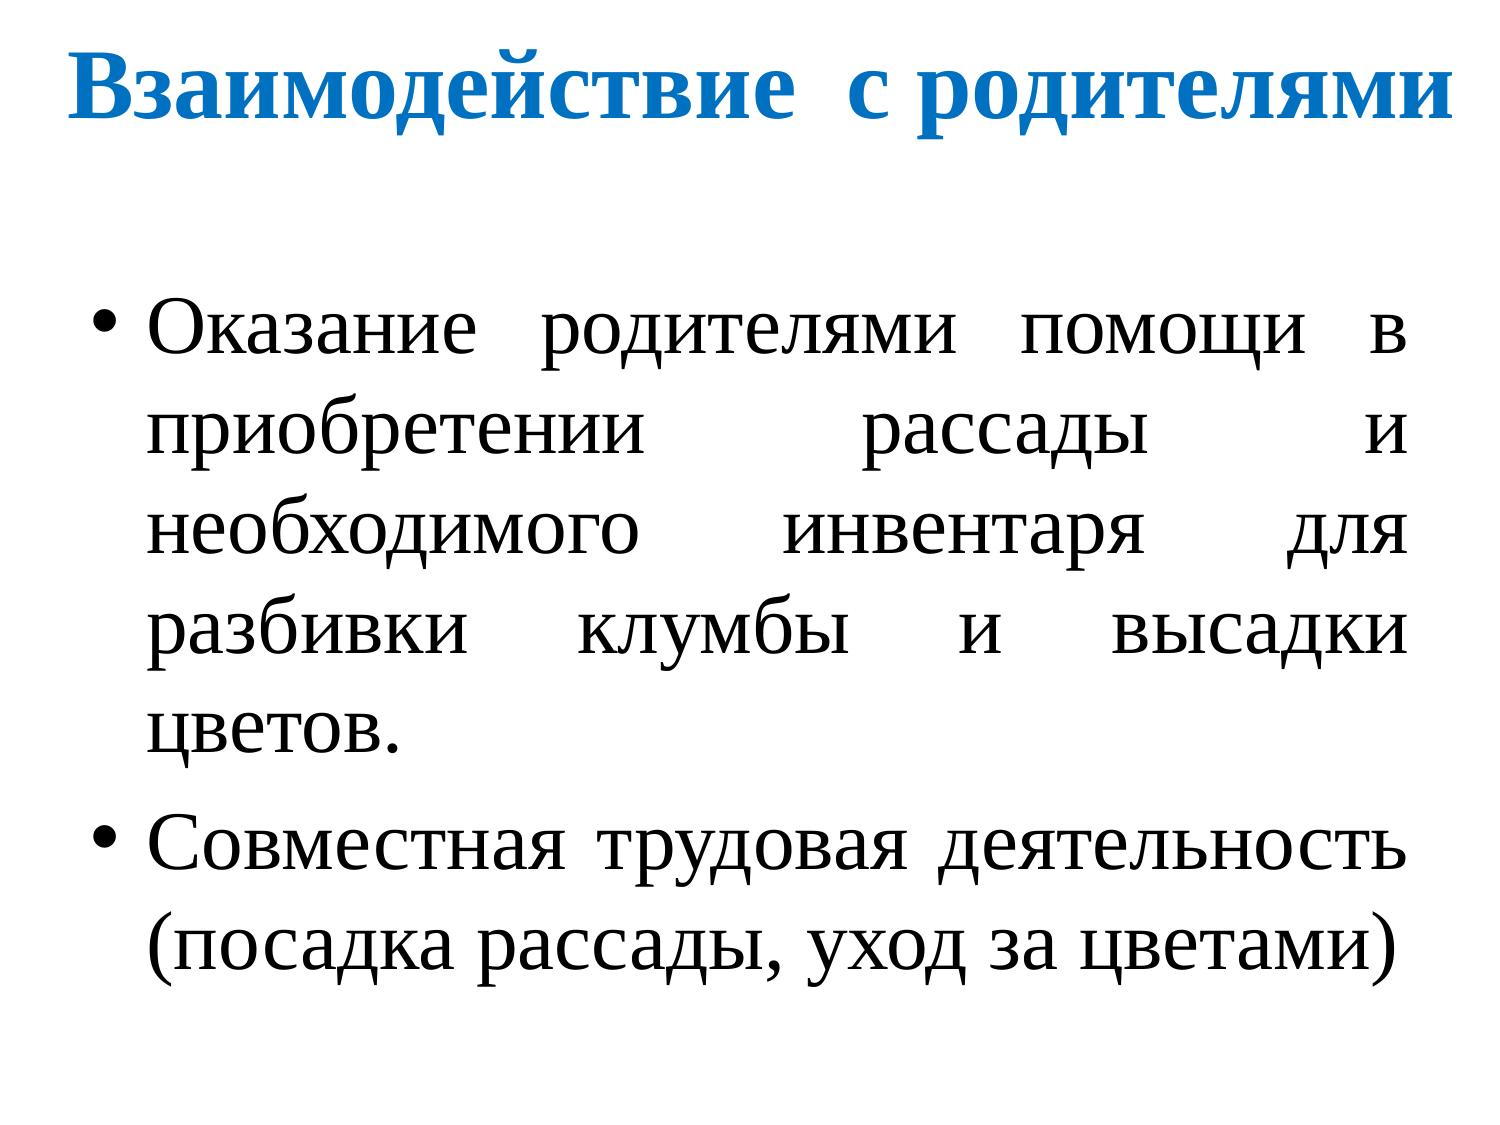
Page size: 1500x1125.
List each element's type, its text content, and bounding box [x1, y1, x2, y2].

title Взаимодействие с родителями [23, 45, 1500, 233]
list Оказание родителями помощи в приобретении рассады и необходимого инвентаря для разбивки клумбы и высадки цветов. Совместная трудовая деятельность (посадка рассады, уход за цветами) [75, 262, 1425, 1005]
